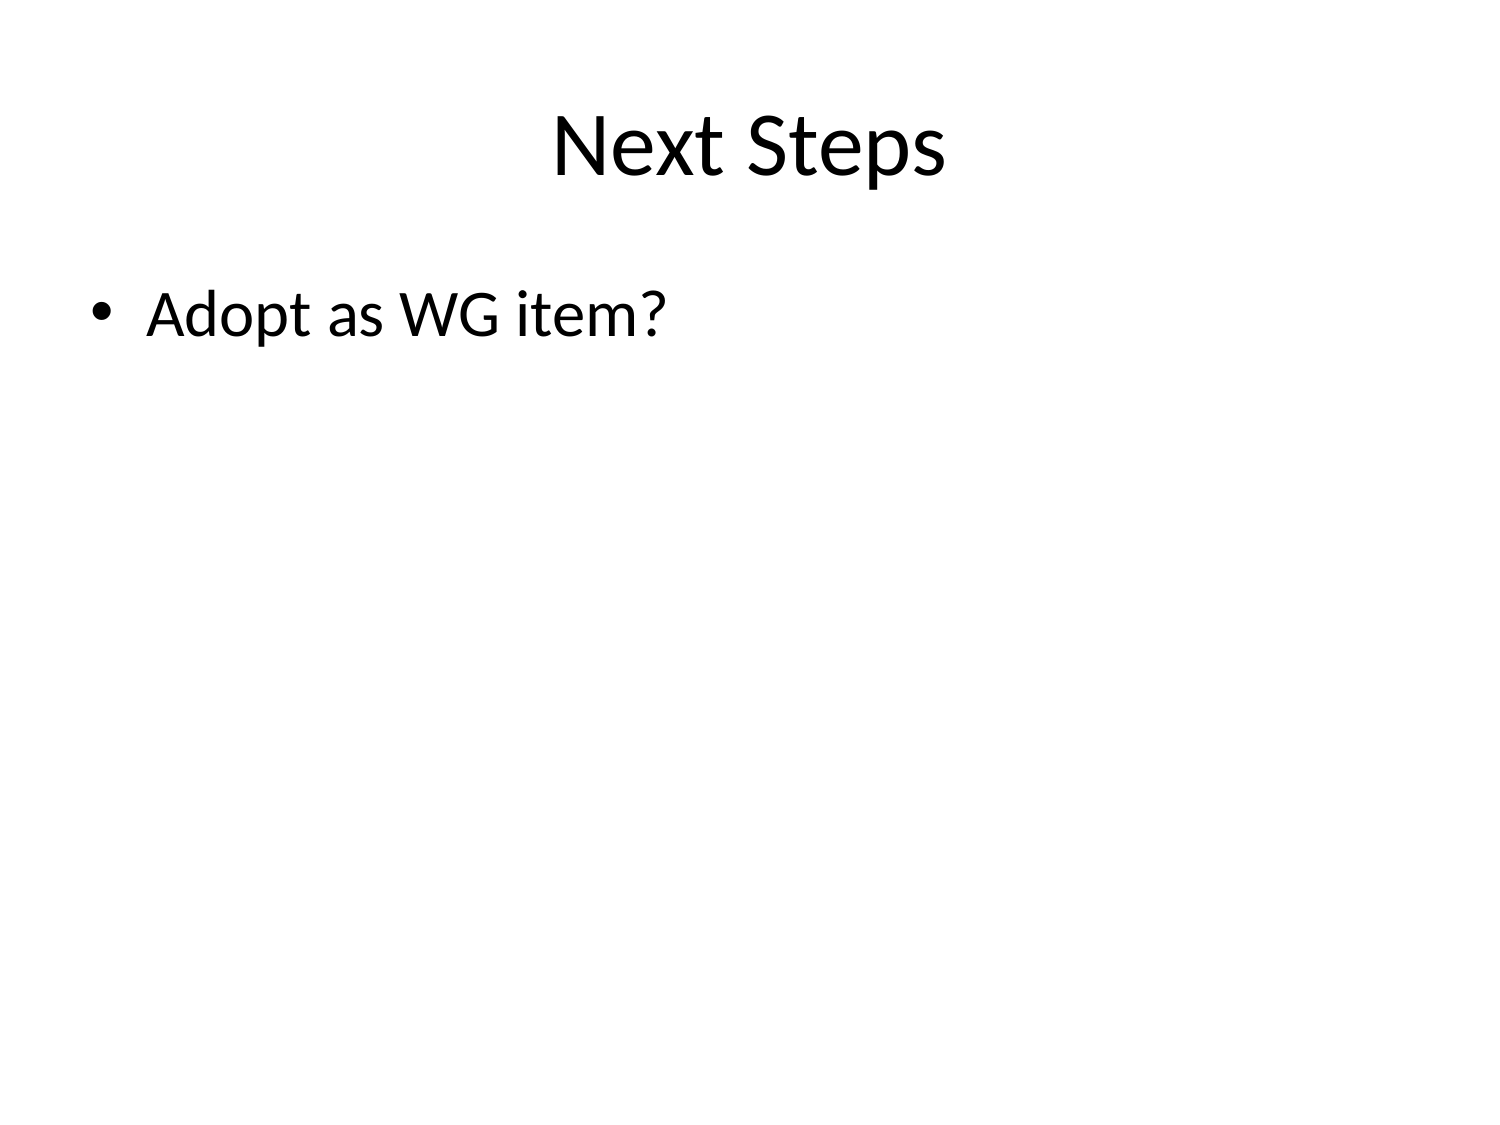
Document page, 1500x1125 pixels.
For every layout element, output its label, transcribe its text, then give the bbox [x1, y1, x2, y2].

title Next Steps [75, 45, 1425, 233]
list Adopt as WG item? [75, 262, 1425, 1005]
